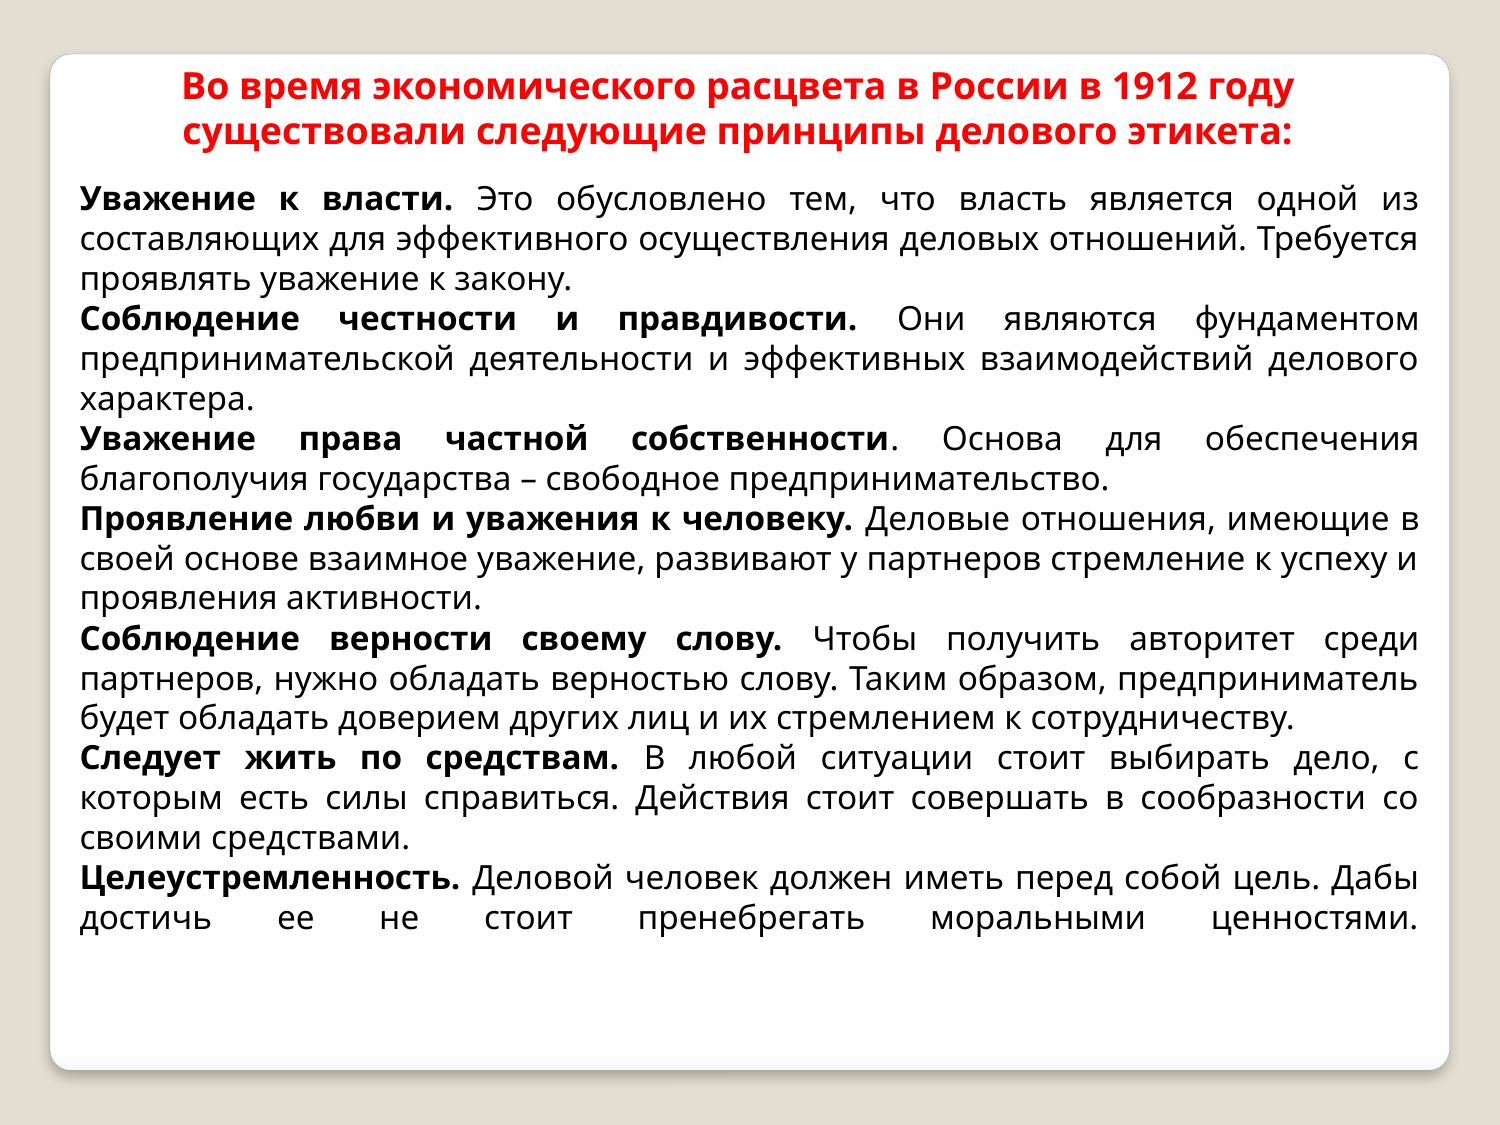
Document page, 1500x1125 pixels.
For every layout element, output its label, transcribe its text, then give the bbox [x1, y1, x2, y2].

text_box Уважение к власти. Это обусловлено тем, что власть является одной из составляющих для эффективного осуществления деловых отношений. Требуется проявлять уважение к закону. Соблюдение честности и правдивости. Они являются фундаментом предпринимательской деятельности и эффективных взаимодействий делового характера. Уважение права частной собственности. Основа для обеспечения благополучия государства – свободное предпринимательство. Проявление любви и уважения к человеку. Деловые отношения, имеющие в своей основе взаимное уважение, развивают у партнеров стремление к успеху и проявления активности. Соблюдение верности своему слову. Чтобы получить авторитет среди партнеров, нужно обладать верностью слову. Таким образом, предприниматель будет обладать доверием других лиц и их стремлением к сотрудничеству. Следует жить по средствам. В любой ситуации стоит выбирать дело, с которым есть силы справиться. Действия стоит совершать в сообразности со своими средствами. Целеустремленность. Деловой человек должен иметь перед собой цель. Дабы достичь ее не стоит пренебрегать моральными ценностями. [64, 170, 1436, 989]
text_box Во время экономического расцвета в России в 1912 году существовали следующие принципы делового этикета: [41, 54, 1436, 205]
